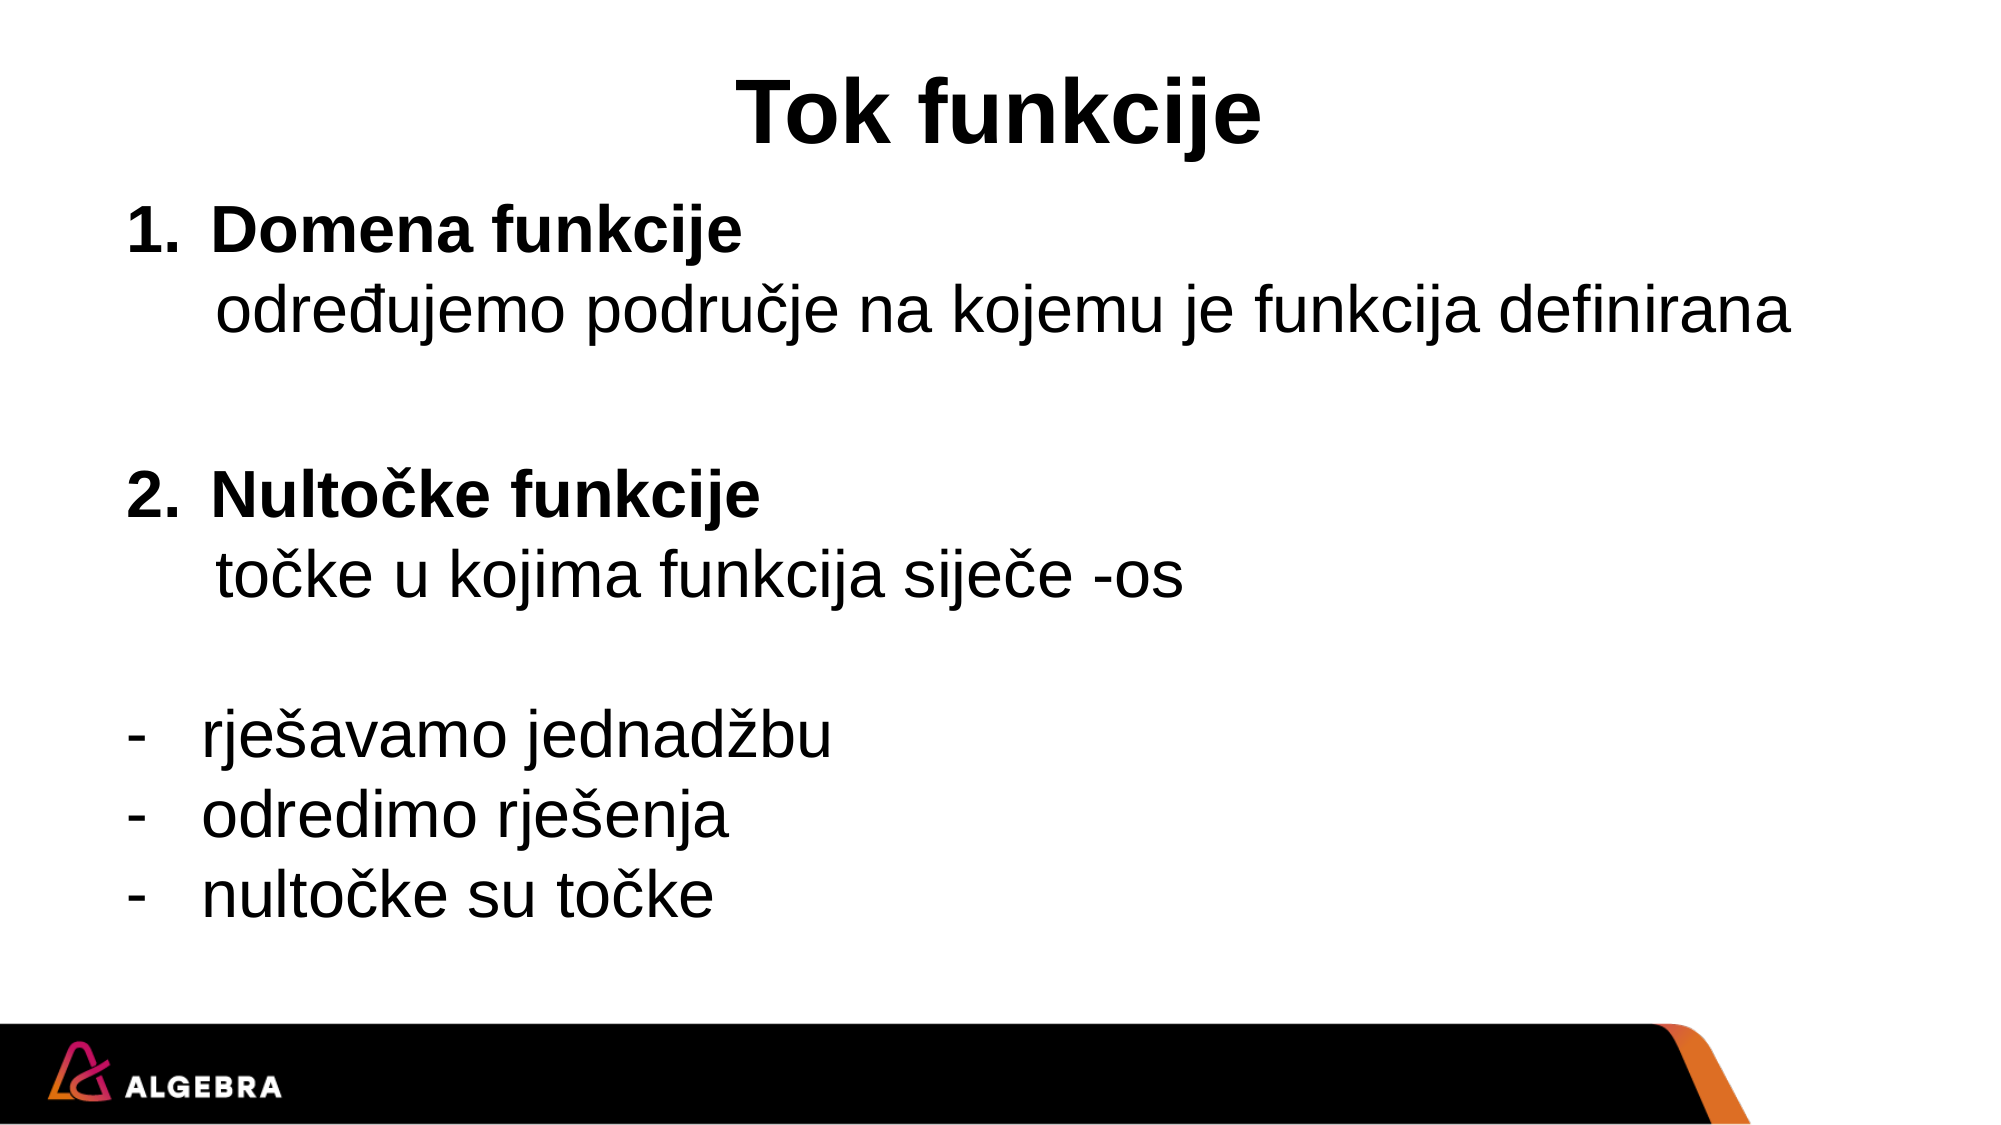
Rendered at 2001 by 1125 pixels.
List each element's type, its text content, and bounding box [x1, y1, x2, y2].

title Tok funkcije [137, 4, 1863, 223]
picture [0, 1023, 1958, 1125]
